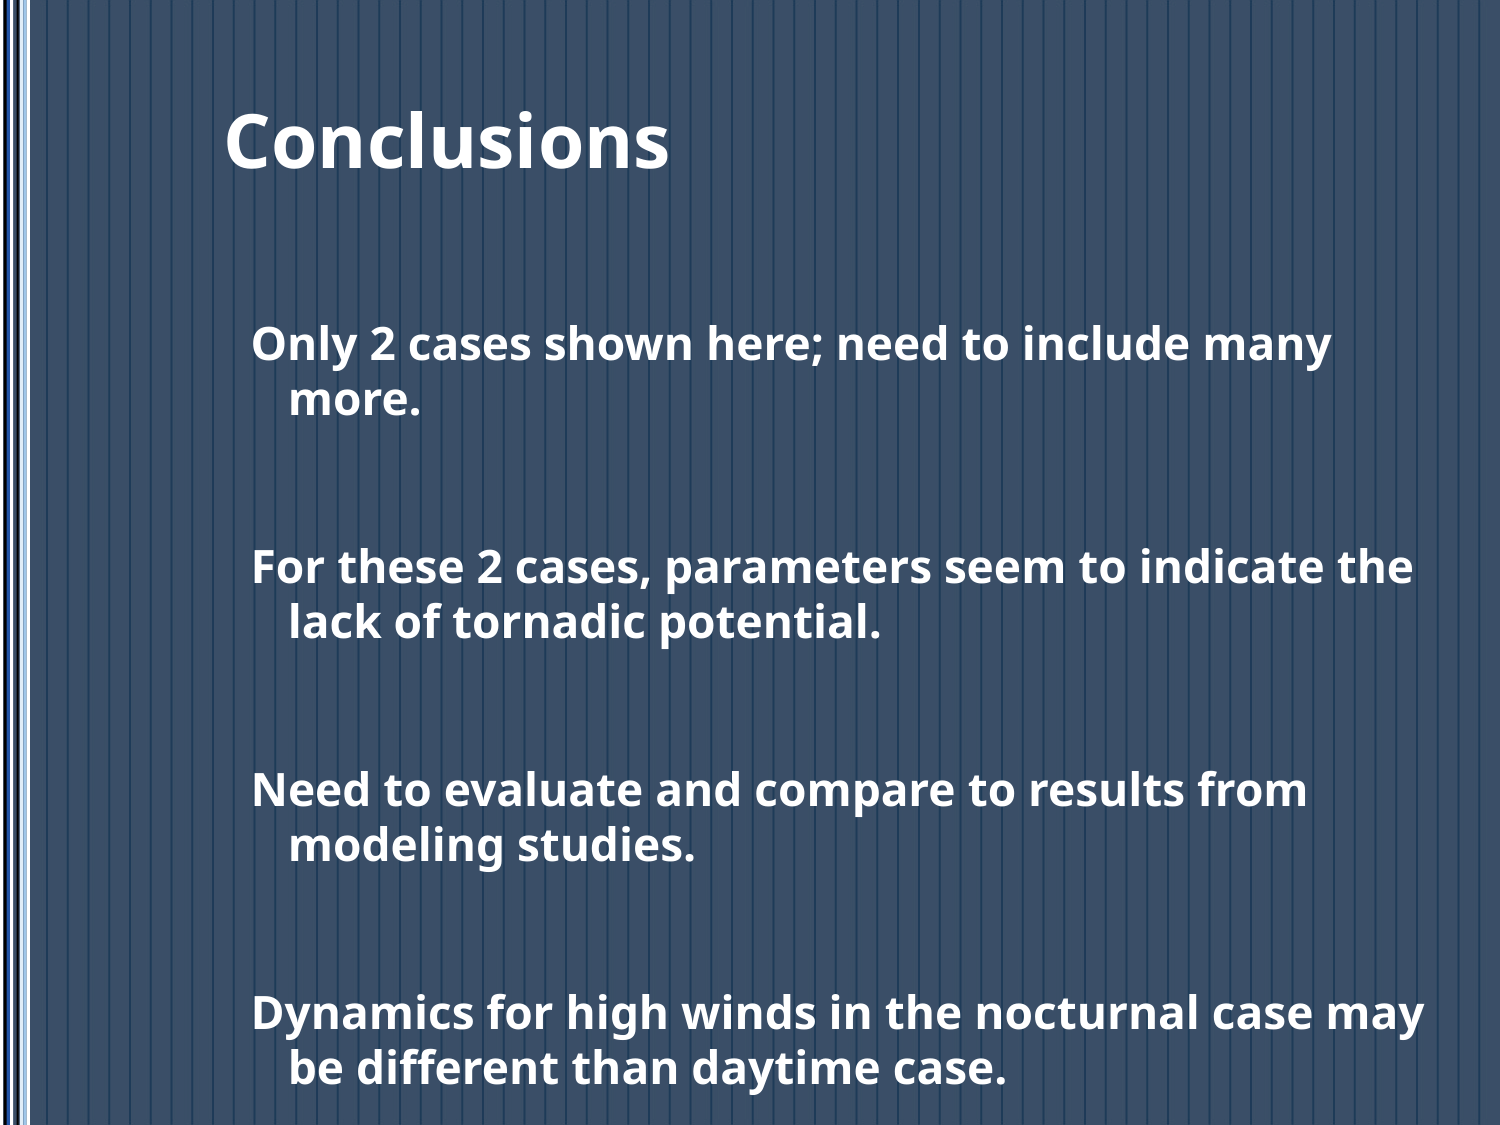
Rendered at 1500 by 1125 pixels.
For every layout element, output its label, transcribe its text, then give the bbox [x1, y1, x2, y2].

title Conclusions [193, 45, 1424, 233]
list Only 2 cases shown here; need to include many more. For these 2 cases, parameters seem to indicate the lack of tornadic potential. Need to evaluate and compare to results from modeling studies. Dynamics for high winds in the nocturnal case may be different than daytime case. [216, 284, 1500, 1125]
